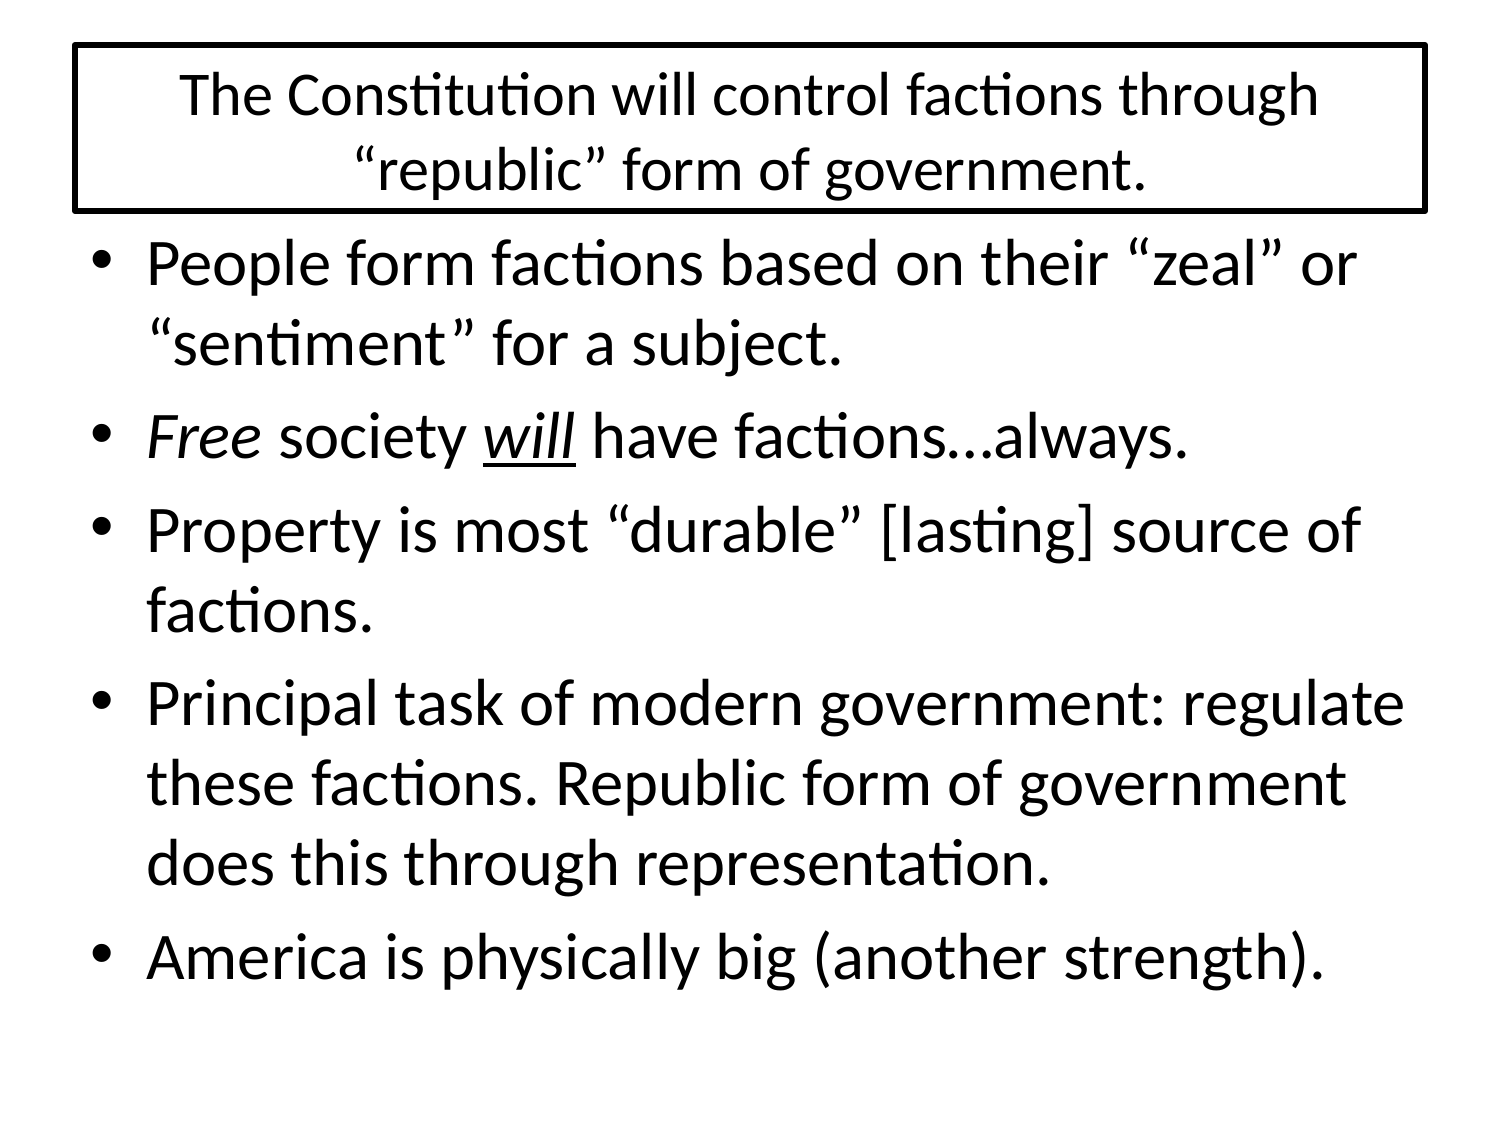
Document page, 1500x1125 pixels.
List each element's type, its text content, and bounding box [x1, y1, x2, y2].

list People form factions based on their “zeal” or “sentiment” for a subject. Free society will have factions…always. Property is most “durable” [lasting] source of factions. Principal task of modern government: regulate these factions. Republic form of government does this through representation. America is physically big (another strength). [75, 210, 1425, 1059]
title The Constitution will control factions through “republic” form of government. [75, 45, 1425, 210]
